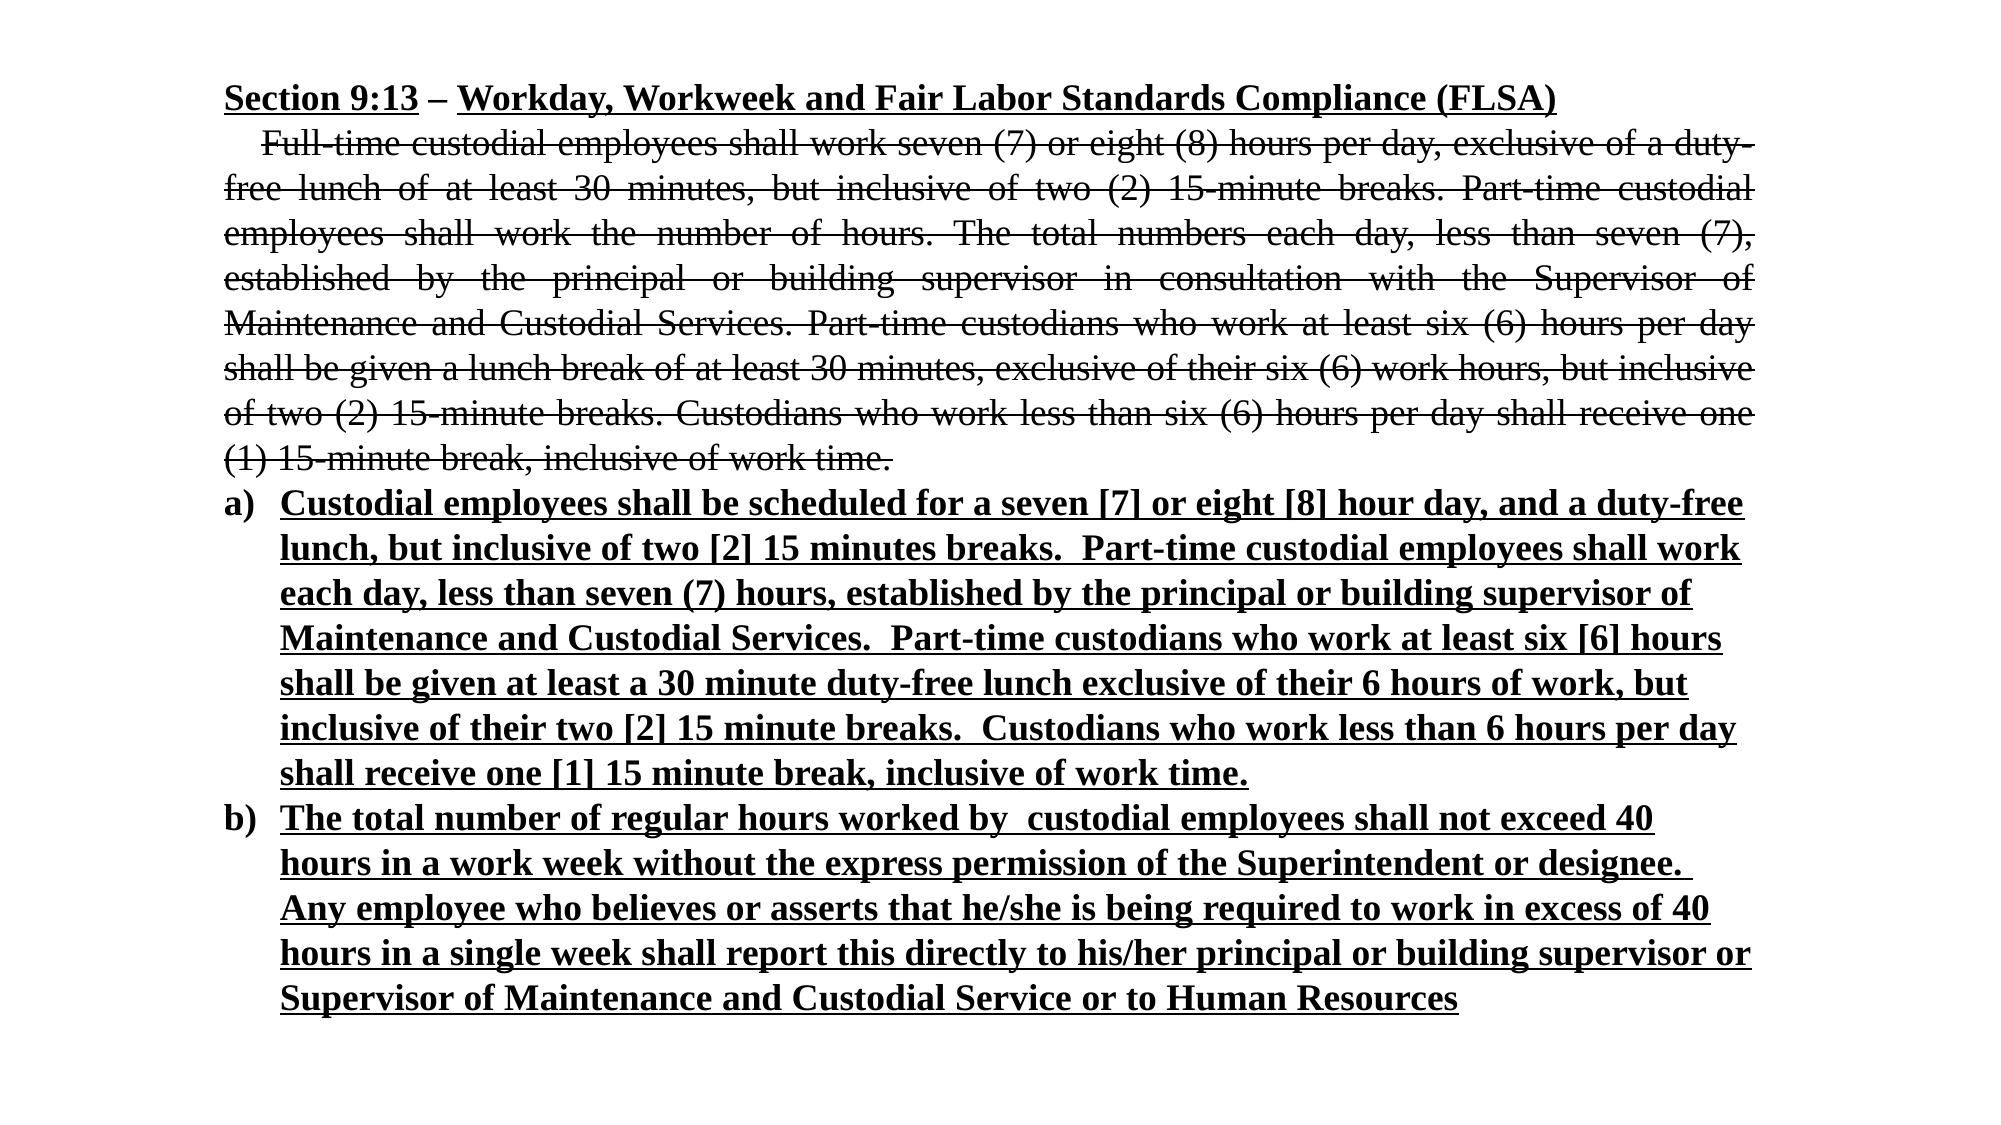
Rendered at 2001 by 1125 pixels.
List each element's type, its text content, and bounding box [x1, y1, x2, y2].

text_box Section 9:13 – Workday, Workweek and Fair Labor Standards Compliance (FLSA) Full-time custodial employees shall work seven (7) or eight (8) hours per day, exclusive of a duty- free lunch of at least 30 minutes, but inclusive of two (2) 15-minute breaks. Part-time custodial employees shall work the number of hours. The total numbers each day, less than seven (7), established by the principal or building supervisor in consultation with the Supervisor of Maintenance and Custodial Services. Part-time custodians who work at least six (6) hours per day shall be given a lunch break of at least 30 minutes, exclusive of their six (6) work hours, but inclusive of two (2) 15-minute breaks. Custodians who work less than six (6) hours per day shall receive one (1) 15-minute break, inclusive of work time. Custodial employees shall be scheduled for a seven [7] or eight [8] hour day, and a duty-free lunch, but inclusive of two [2] 15 minutes breaks. Part-time custodial employees shall work each day, less than seven (7) hours, established by the principal or building supervisor of Maintenance and Custodial Services. Part-time custodians who work at least six [6] hours shall be given at least a 30 minute duty-free lunch exclusive of their 6 hours of work, but inclusive of their two [2] 15 minute breaks. Custodians who work less than 6 hours per day shall receive one [1] 15 minute break, inclusive of work time. The total number of regular hours worked by custodial employees shall not exceed 40 hours in a work week without the express permission of the Superintendent or designee. Any employee who believes or asserts that he/she is being required to work in excess of 40 hours in a single week shall report this directly to his/her principal or building supervisor or Supervisor of Maintenance and Custodial Service or to Human Resources [42, 86, 1958, 1116]
